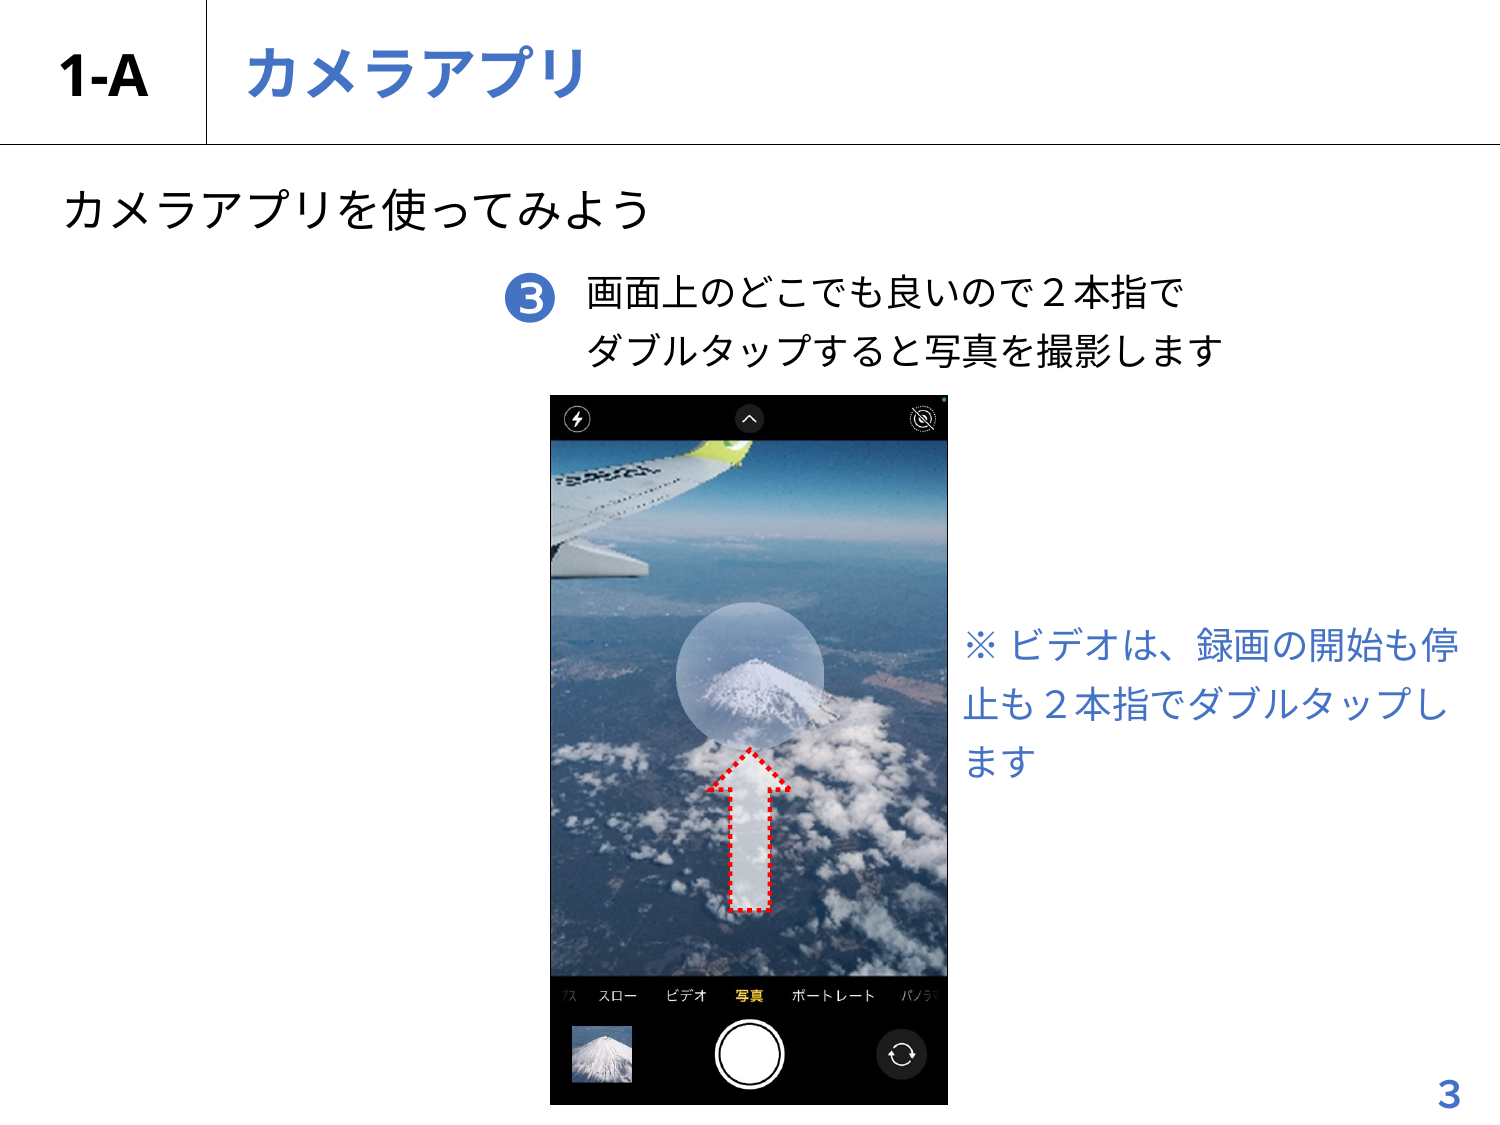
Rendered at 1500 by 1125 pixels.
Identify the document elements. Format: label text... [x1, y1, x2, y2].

title カメラアプリ [228, 36, 1472, 116]
text_box ❸ [486, 274, 563, 343]
text_box ※ビデオは、録画の開始も停止も２本指でダブルタップします [948, 601, 1491, 792]
text_box 1-A [0, 0, 207, 147]
picture [550, 395, 948, 1105]
text_box ３ [1399, 1063, 1500, 1123]
text_box 画面上のどこでも良いので２本指で ダブルタップすると写真を撮影します [571, 274, 1257, 381]
text_box カメラアプリを使ってみよう [46, 180, 1422, 274]
